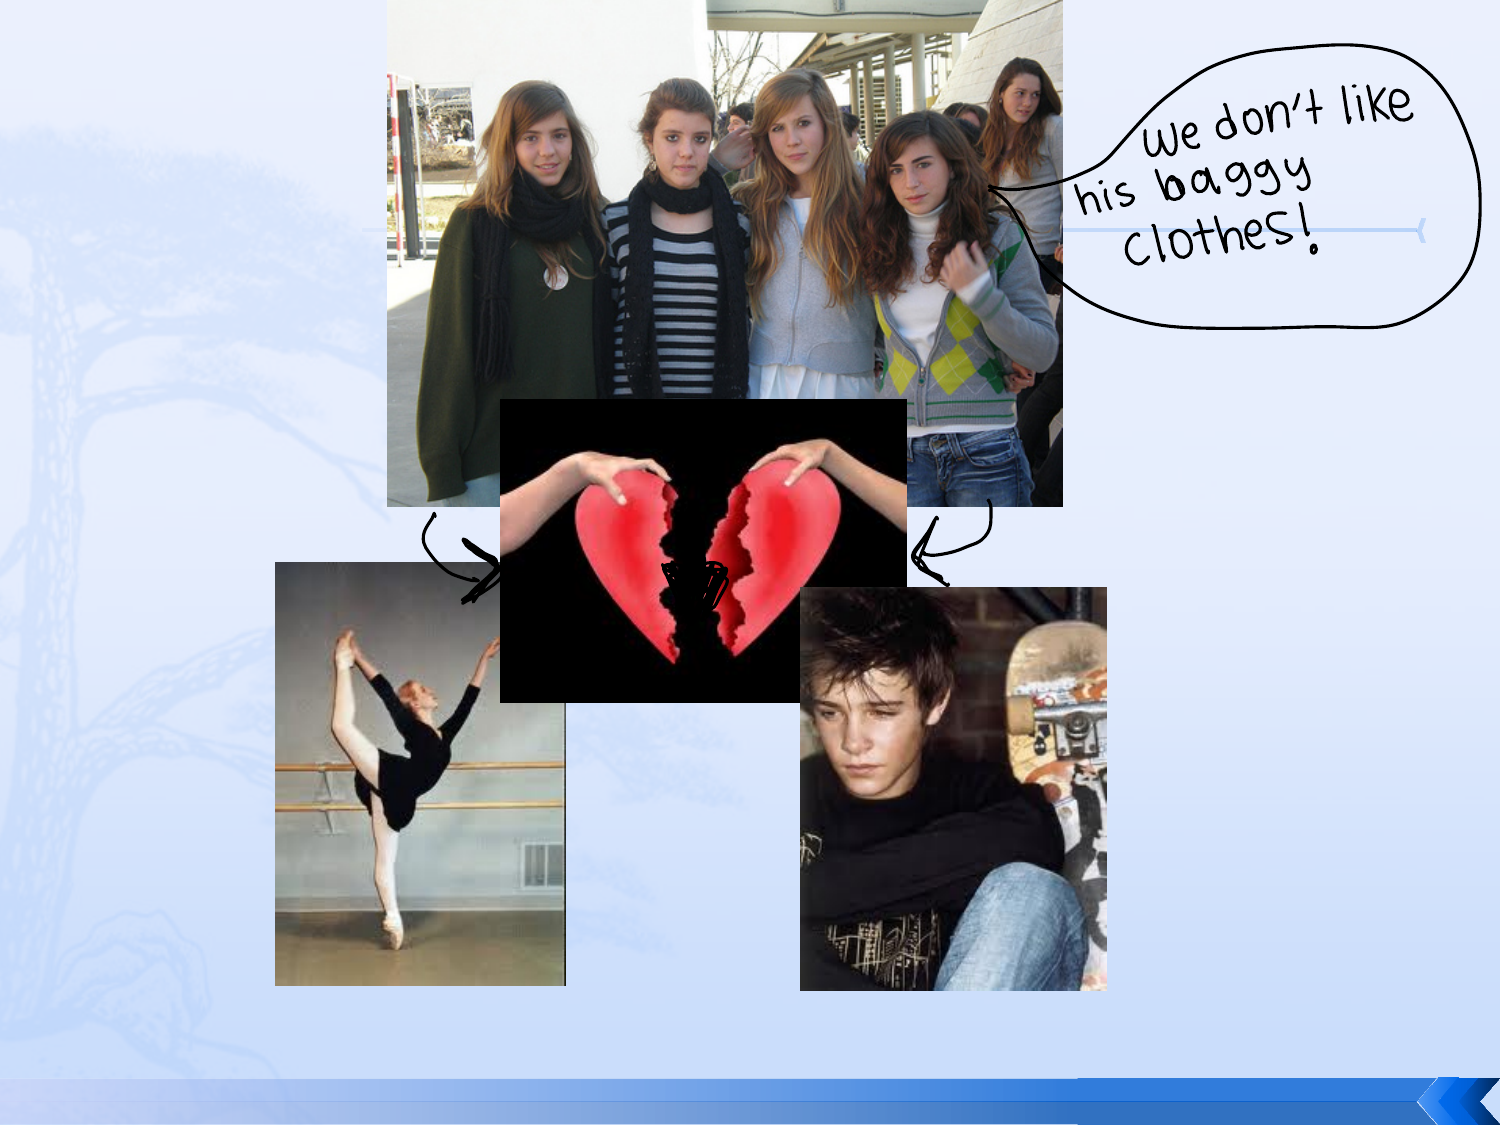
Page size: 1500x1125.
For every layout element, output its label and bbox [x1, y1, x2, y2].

picture [488, 573, 500, 586]
picture [439, 561, 493, 581]
picture [997, 183, 1063, 280]
picture [274, 0, 1107, 992]
